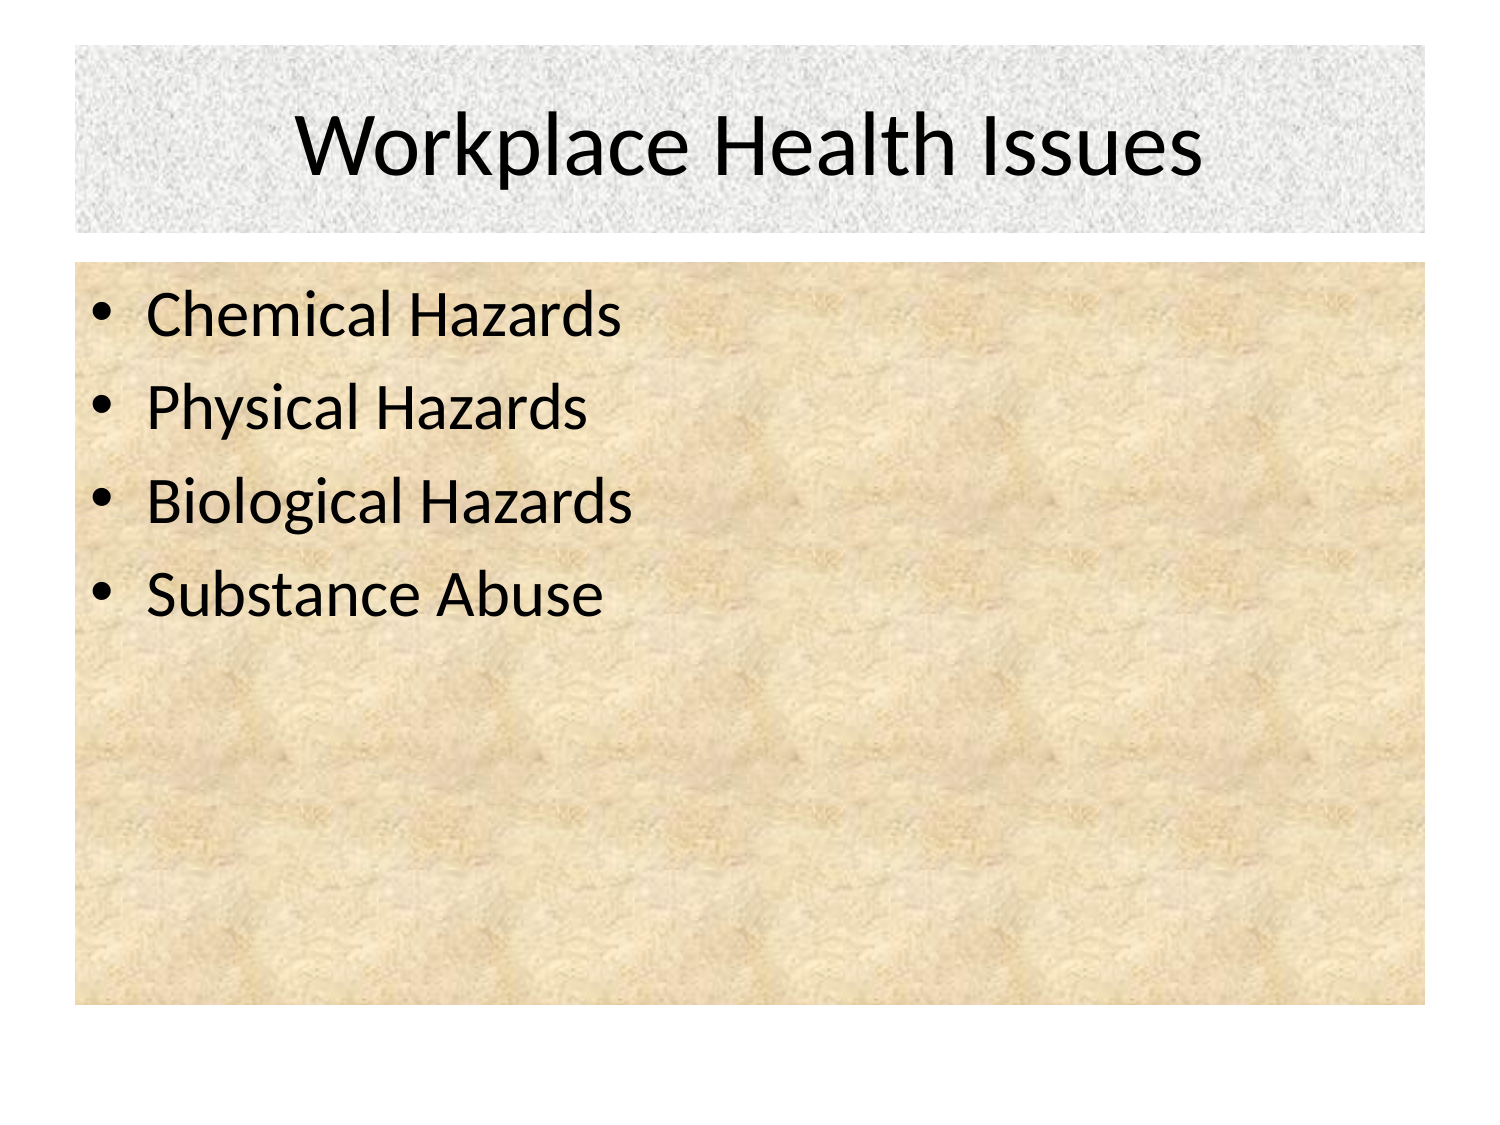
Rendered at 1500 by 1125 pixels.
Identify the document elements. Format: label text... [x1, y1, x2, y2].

title Workplace Health Issues [75, 45, 1425, 233]
list Chemical Hazards Physical Hazards Biological Hazards Substance Abuse [75, 262, 1425, 1005]
